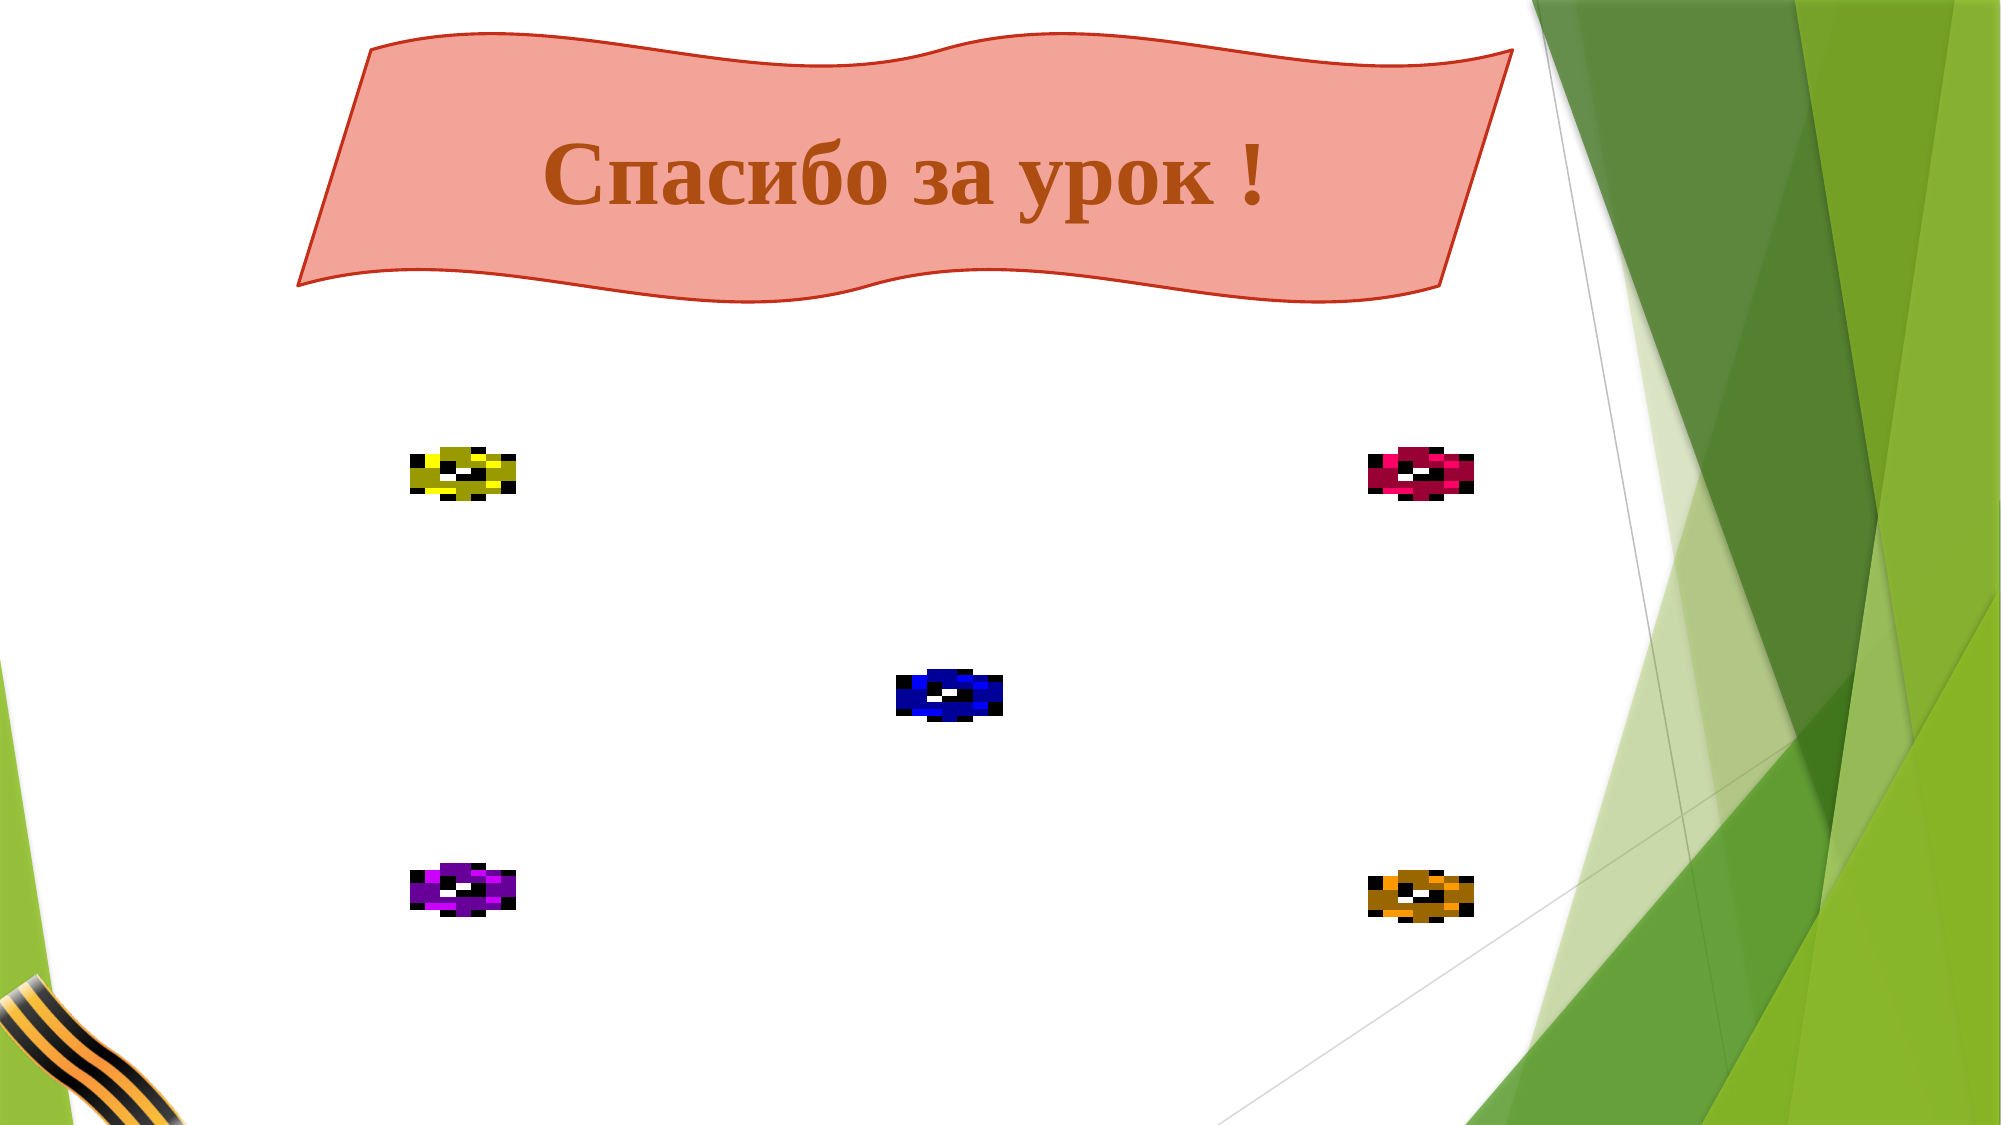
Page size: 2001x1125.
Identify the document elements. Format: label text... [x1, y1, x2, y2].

text_box Спасибо за урок ! [302, 32, 1515, 266]
picture [0, 266, 1947, 1125]
